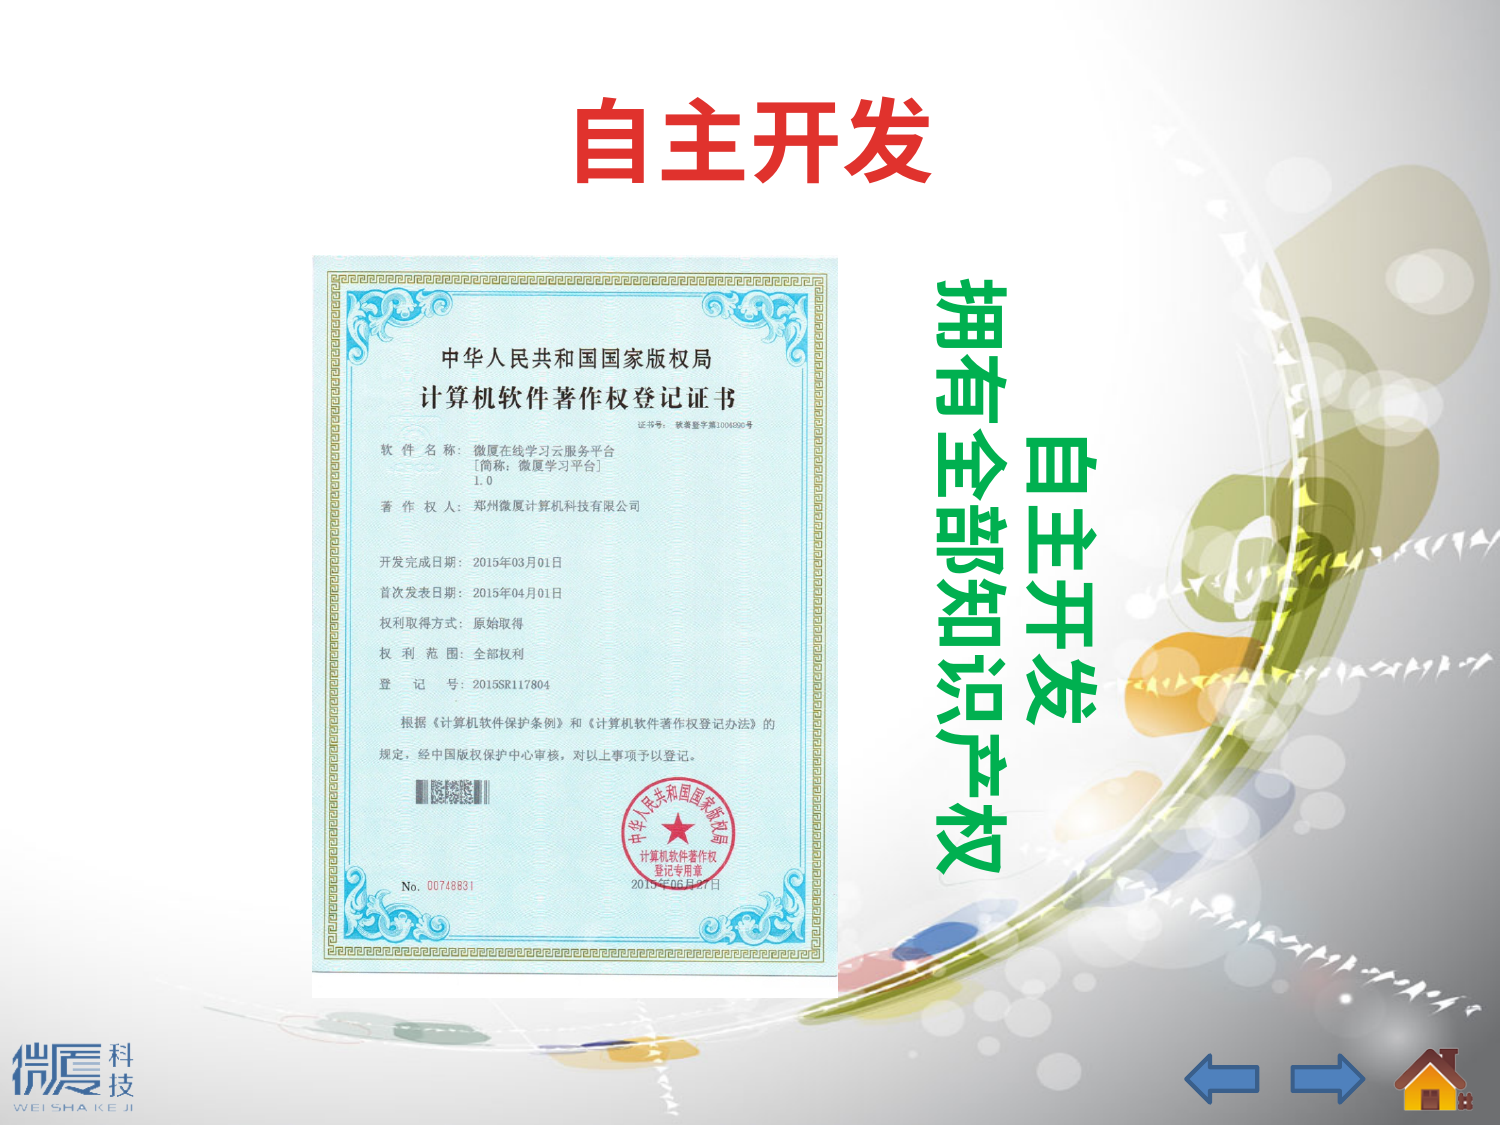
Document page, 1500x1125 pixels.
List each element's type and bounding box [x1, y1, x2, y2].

list [312, 255, 838, 998]
picture [0, 0, 1500, 1125]
text_box [1186, 1039, 1485, 1118]
